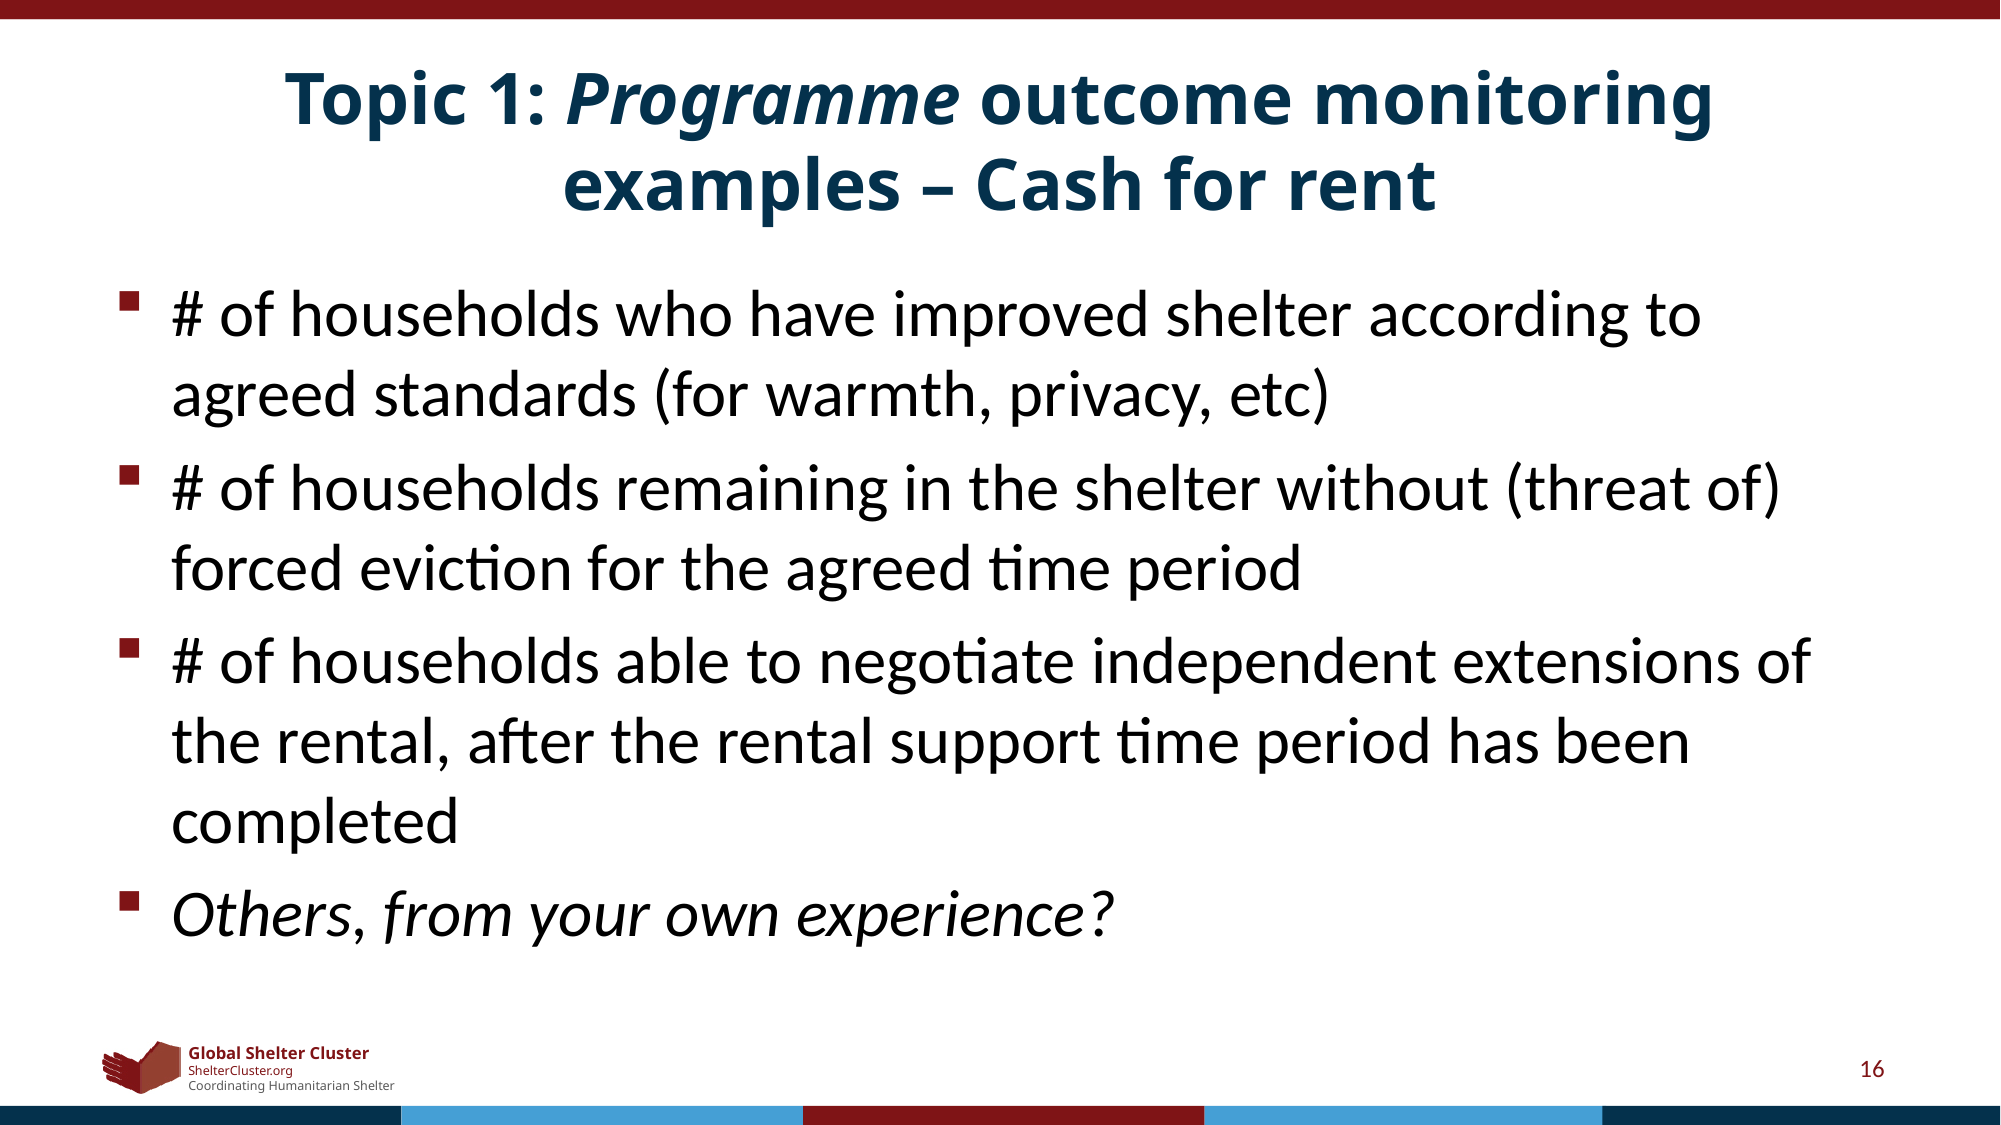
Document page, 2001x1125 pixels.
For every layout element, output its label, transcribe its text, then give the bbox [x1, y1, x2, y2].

picture [102, 1041, 181, 1094]
list # of households who have improved shelter according to agreed standards (for warmth, privacy, etc) # of households remaining in the shelter without (threat of) forced eviction for the agreed time period # of households able to negotiate independent extensions of the rental, after the rental support time period has been completed Others, from your own experience? [99, 262, 1900, 1005]
slide_number 16 [1433, 1037, 1900, 1098]
title Topic 1: Programme outcome monitoring examples – Cash for rent [99, 45, 1900, 233]
